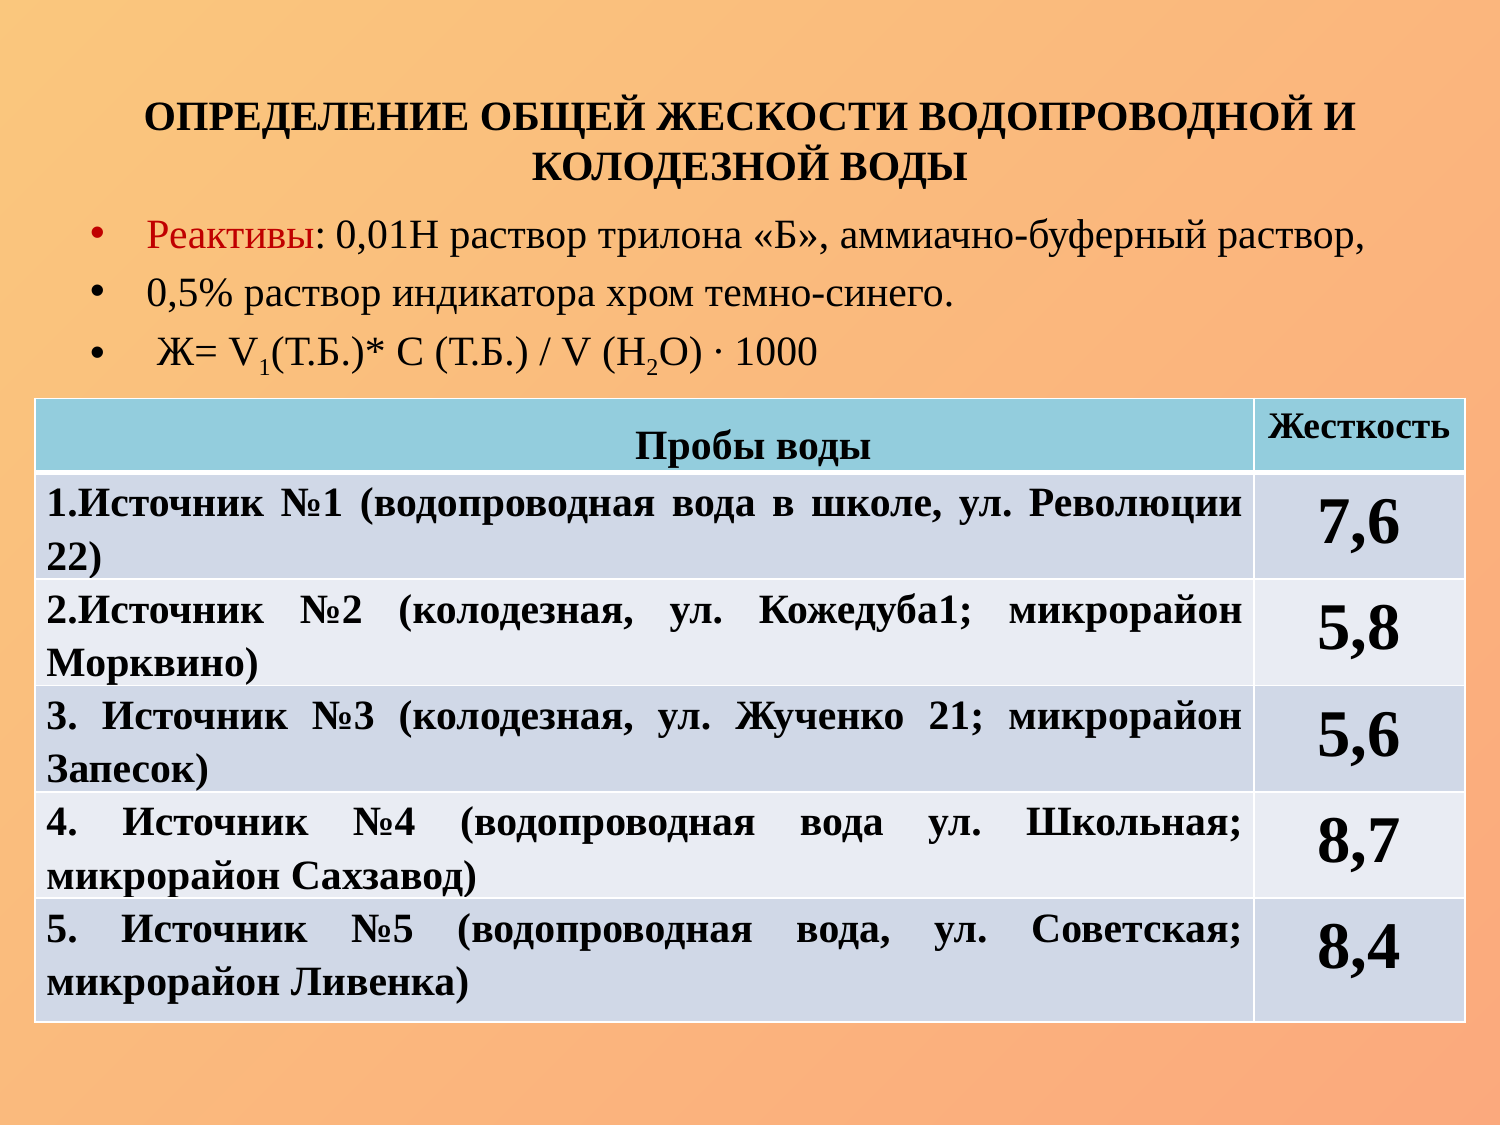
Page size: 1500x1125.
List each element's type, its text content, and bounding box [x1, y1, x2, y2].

table_cell 5,8 [1255, 580, 1464, 685]
table_cell 7,6 [1255, 475, 1464, 578]
table_header Пробы воды [36, 399, 1253, 470]
table_cell 2.Источник №2 (колодезная, ул. Кожедуба1; микрорайон Морквино) [36, 580, 1253, 685]
table_cell 8,4 [1255, 899, 1464, 1021]
list Реактивы: 0,01Н раствор трилона «Б», аммиачно-буферный раствор, 0,5% раствор индикатора хром темно-синего. Ж= V1(Т.Б.)* С (Т.Б.) / V (H2O) ∙ 1000 [75, 199, 1425, 398]
table_cell 4. Источник №4 (водопроводная вода ул. Школьная; микрорайон Сахзавод) [36, 793, 1253, 897]
table_cell 8,7 [1255, 793, 1464, 897]
table_cell 3. Источник №3 (колодезная, ул. Жученко 21; микрорайон Запесок) [36, 686, 1253, 791]
table_cell 1.Источник №1 (водопроводная вода в школе, ул. Революции 22) [36, 475, 1253, 578]
title ОПРЕДЕЛЕНИЕ ОБЩЕЙ ЖЕСКОСТИ ВОДОПРОВОДНОЙ И КОЛОДЕЗНОЙ ВОДЫ [75, 45, 1425, 199]
table_header Жесткость [1255, 399, 1464, 470]
table_cell 5,6 [1255, 686, 1464, 791]
table_cell 5. Источник №5 (водопроводная вода, ул. Советская; микрорайон Ливенка) [36, 899, 1253, 1021]
